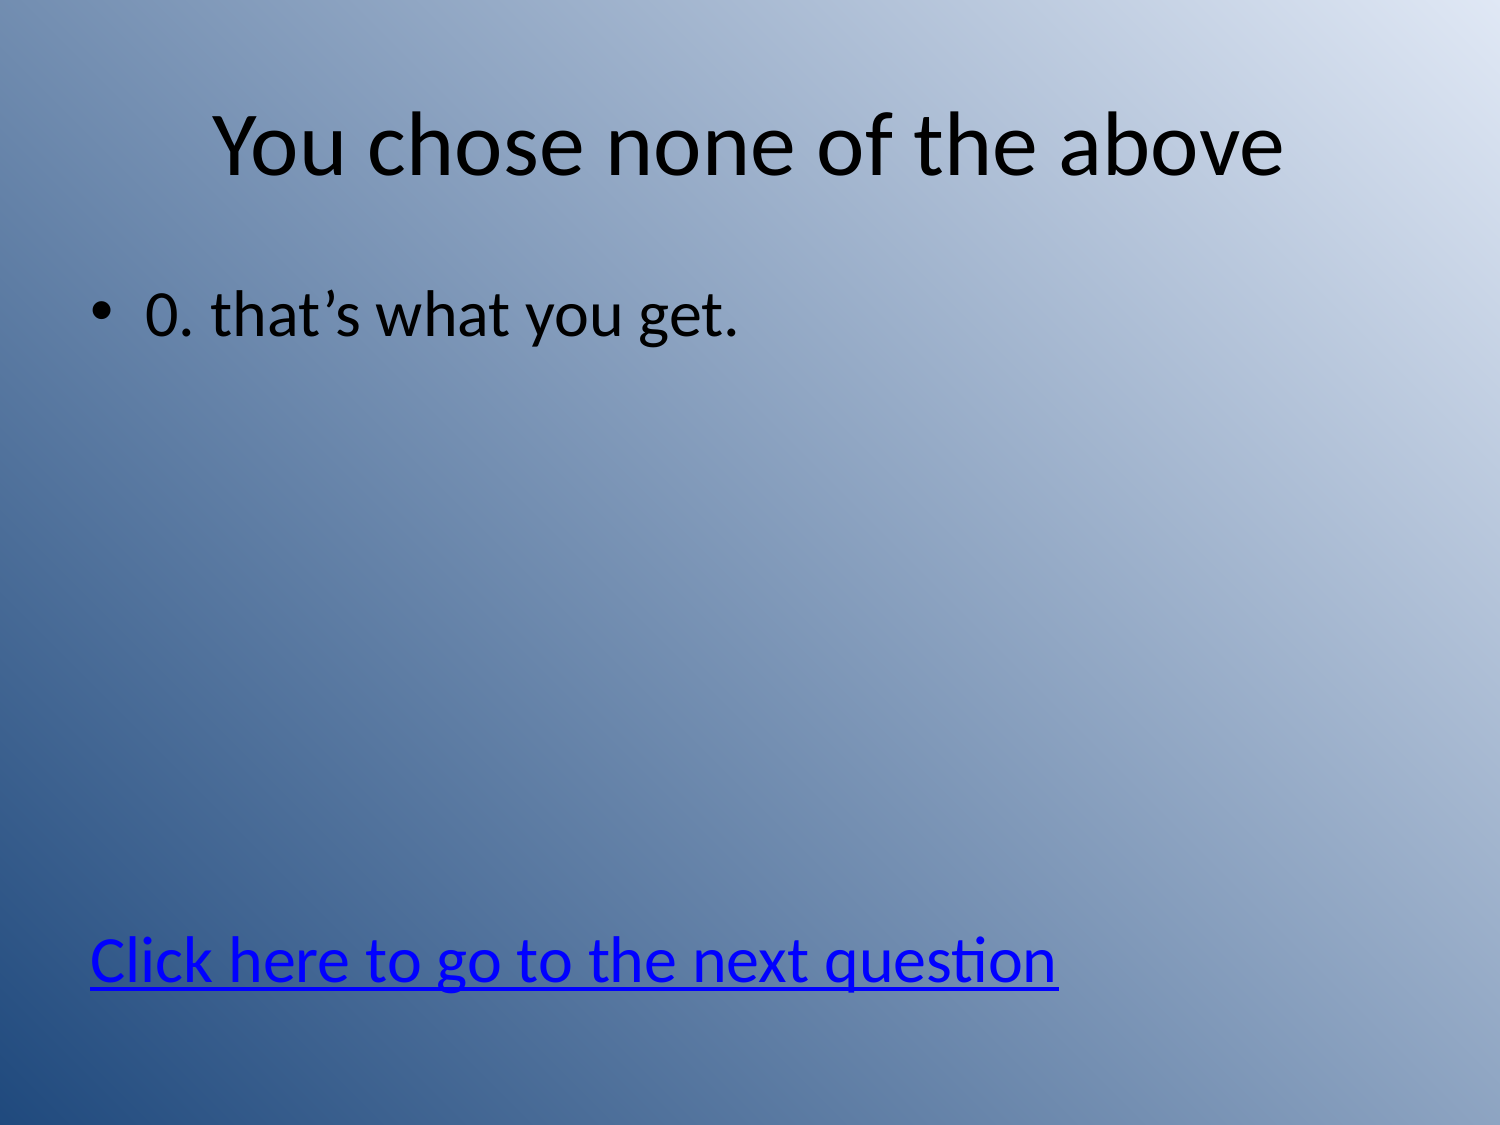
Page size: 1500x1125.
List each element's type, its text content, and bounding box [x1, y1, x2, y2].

title You chose none of the above [75, 45, 1425, 233]
list 0. that’s what you get. Click here to go to the next question [75, 262, 1425, 1005]
